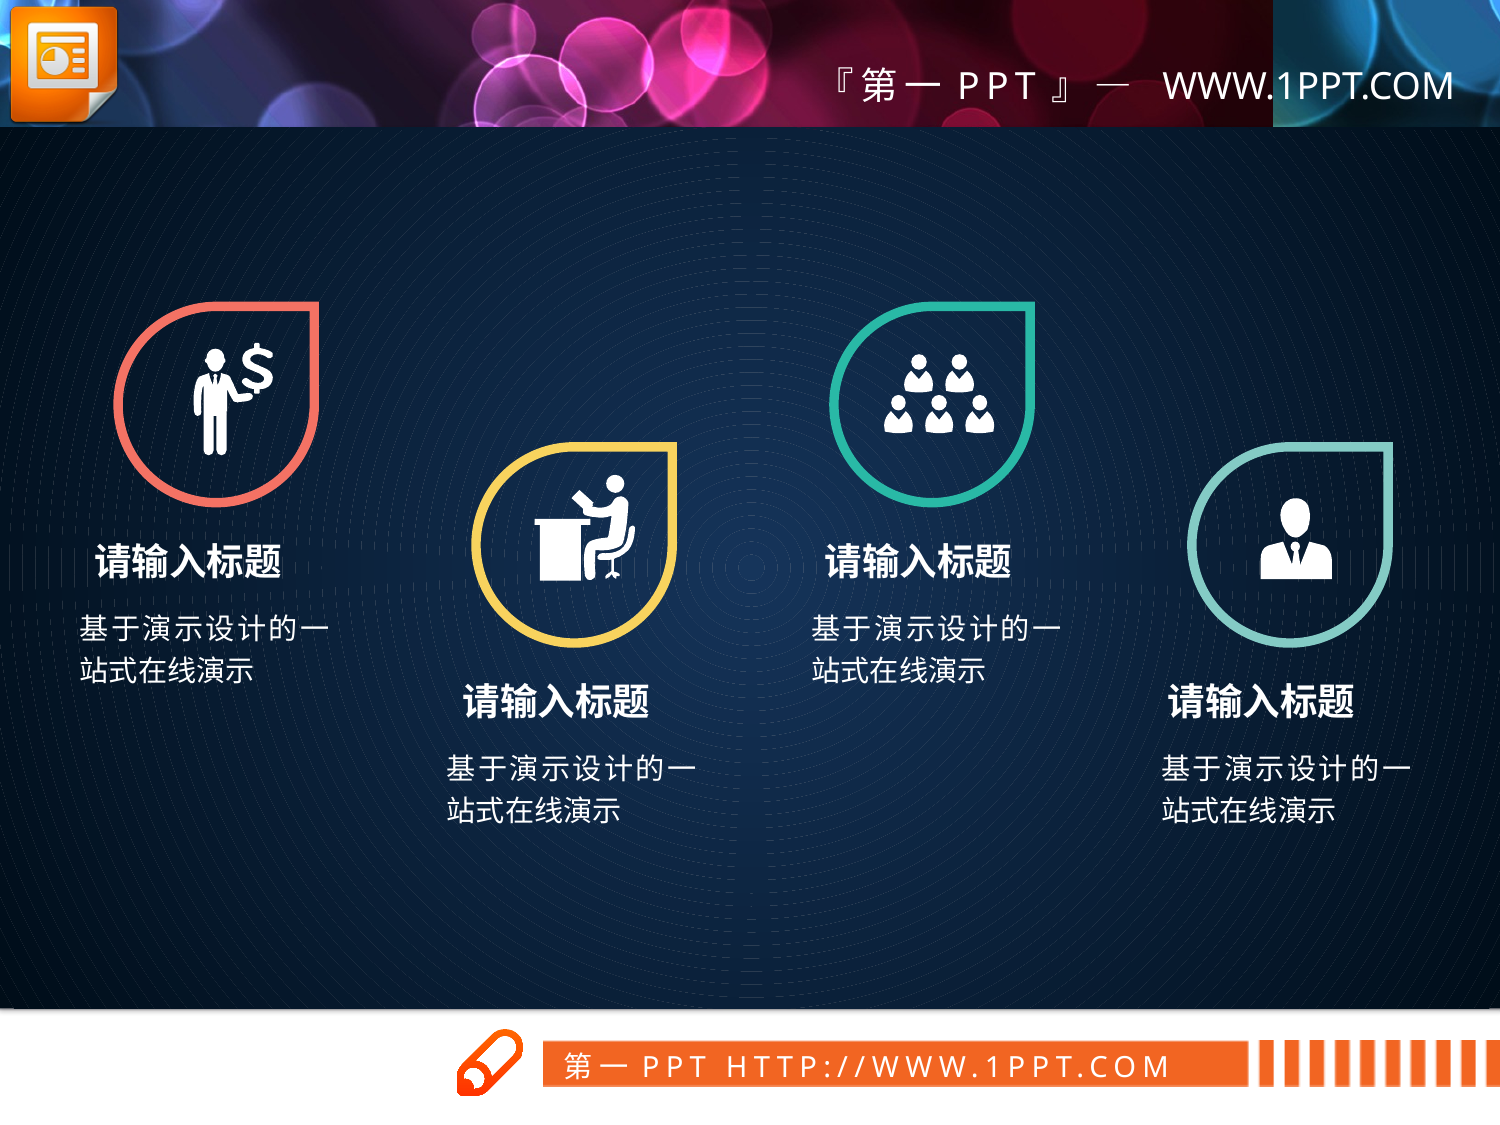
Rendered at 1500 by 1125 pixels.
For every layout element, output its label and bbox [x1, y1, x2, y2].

picture [543, 1040, 1500, 1087]
picture [0, 0, 1500, 127]
text_box [64, 306, 1427, 833]
